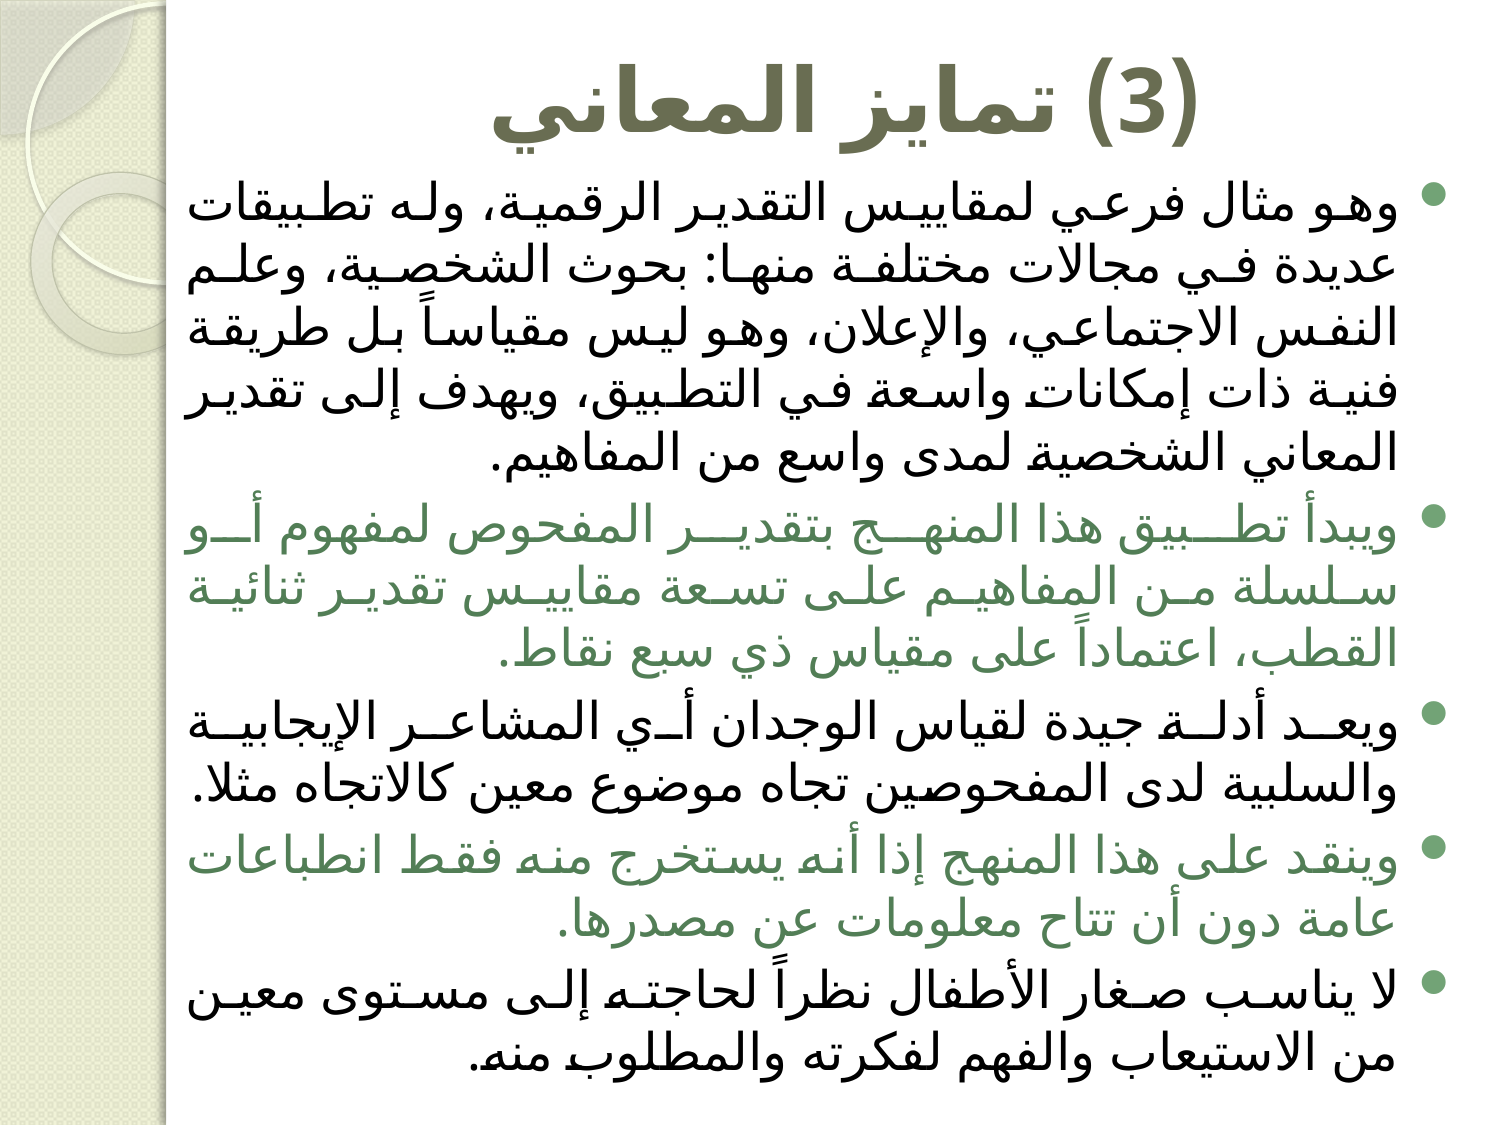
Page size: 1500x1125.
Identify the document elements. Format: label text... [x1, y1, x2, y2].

title (3) تمايز المعاني [230, 19, 1461, 160]
list وهو مثال فرعي لمقاييس التقدير الرقمية، وله تطبيقات عديدة في مجالات مختلفة منها: بحوث الشخصية، وعلم النفس الاجتماعي، والإعلان، وهو ليس مقياساً بل طريقة فنية ذات إمكانات واسعة في التطبيق، ويهدف إلى تقدير المعاني الشخصية لمدى واسع من المفاهيم. ويبدأ تطبيق هذا المنهج بتقدير المفحوص لمفهوم أو سلسلة من المفاهيم على تسعة مقاييس تقدير ثنائية القطب، اعتماداً على مقياس ذي سبع نقاط. ويعد أدلة جيدة لقياس الوجدان أي المشاعر الإيجابية والسلبية لدى المفحوصين تجاه موضوع معين كالاتجاه مثلا. وينقد على هذا المنهج إذا أنه يستخرج منه فقط انطباعات عامة دون أن تتاح معلومات عن مصدرها. لا يناسب صغار الأطفال نظراً لحاجته إلى مستوى معين من الاستيعاب والفهم لفكرته والمطلوب منه. [171, 160, 1466, 1125]
